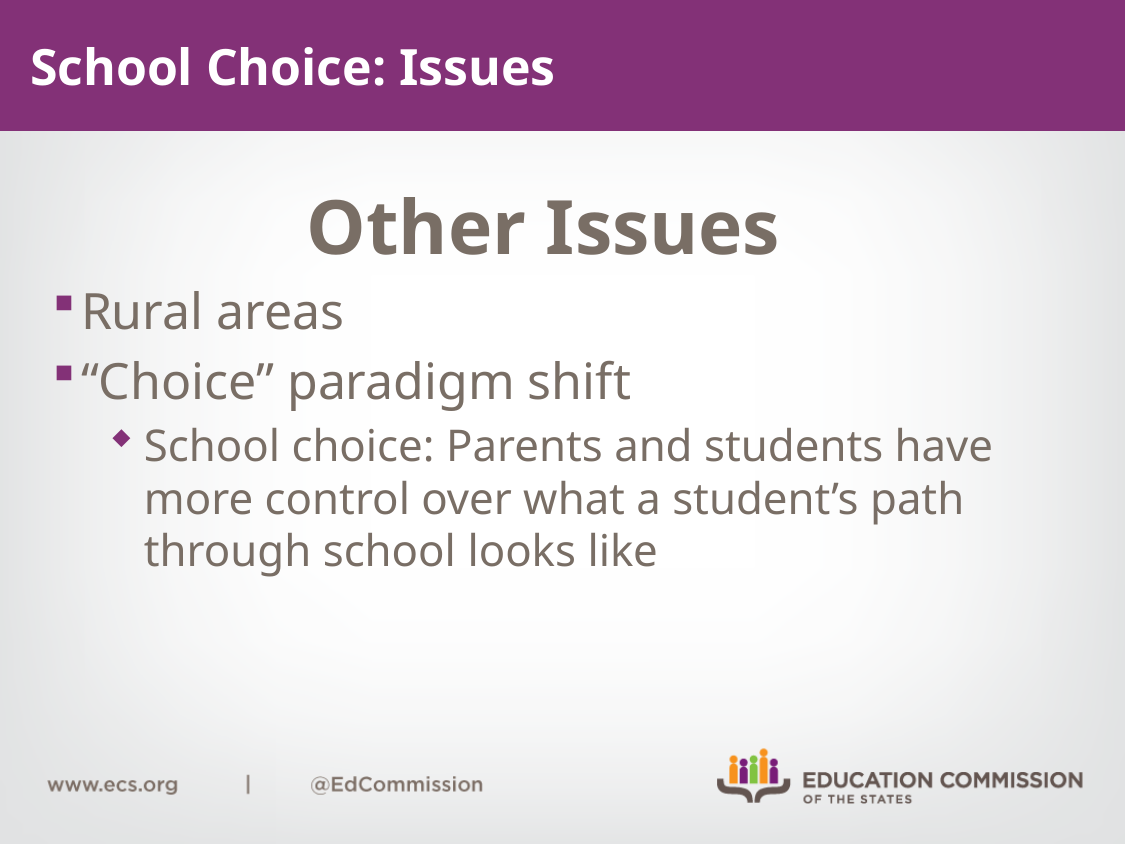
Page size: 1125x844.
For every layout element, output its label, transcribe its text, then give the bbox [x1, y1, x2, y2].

picture [0, 131, 1125, 844]
list Other Issues Rural areas “Choice” paradigm shift School choice: Parents and students have more control over what a student’s path through school looks like [37, 171, 1050, 729]
text_box School Choice: Issues [0, 0, 1125, 131]
